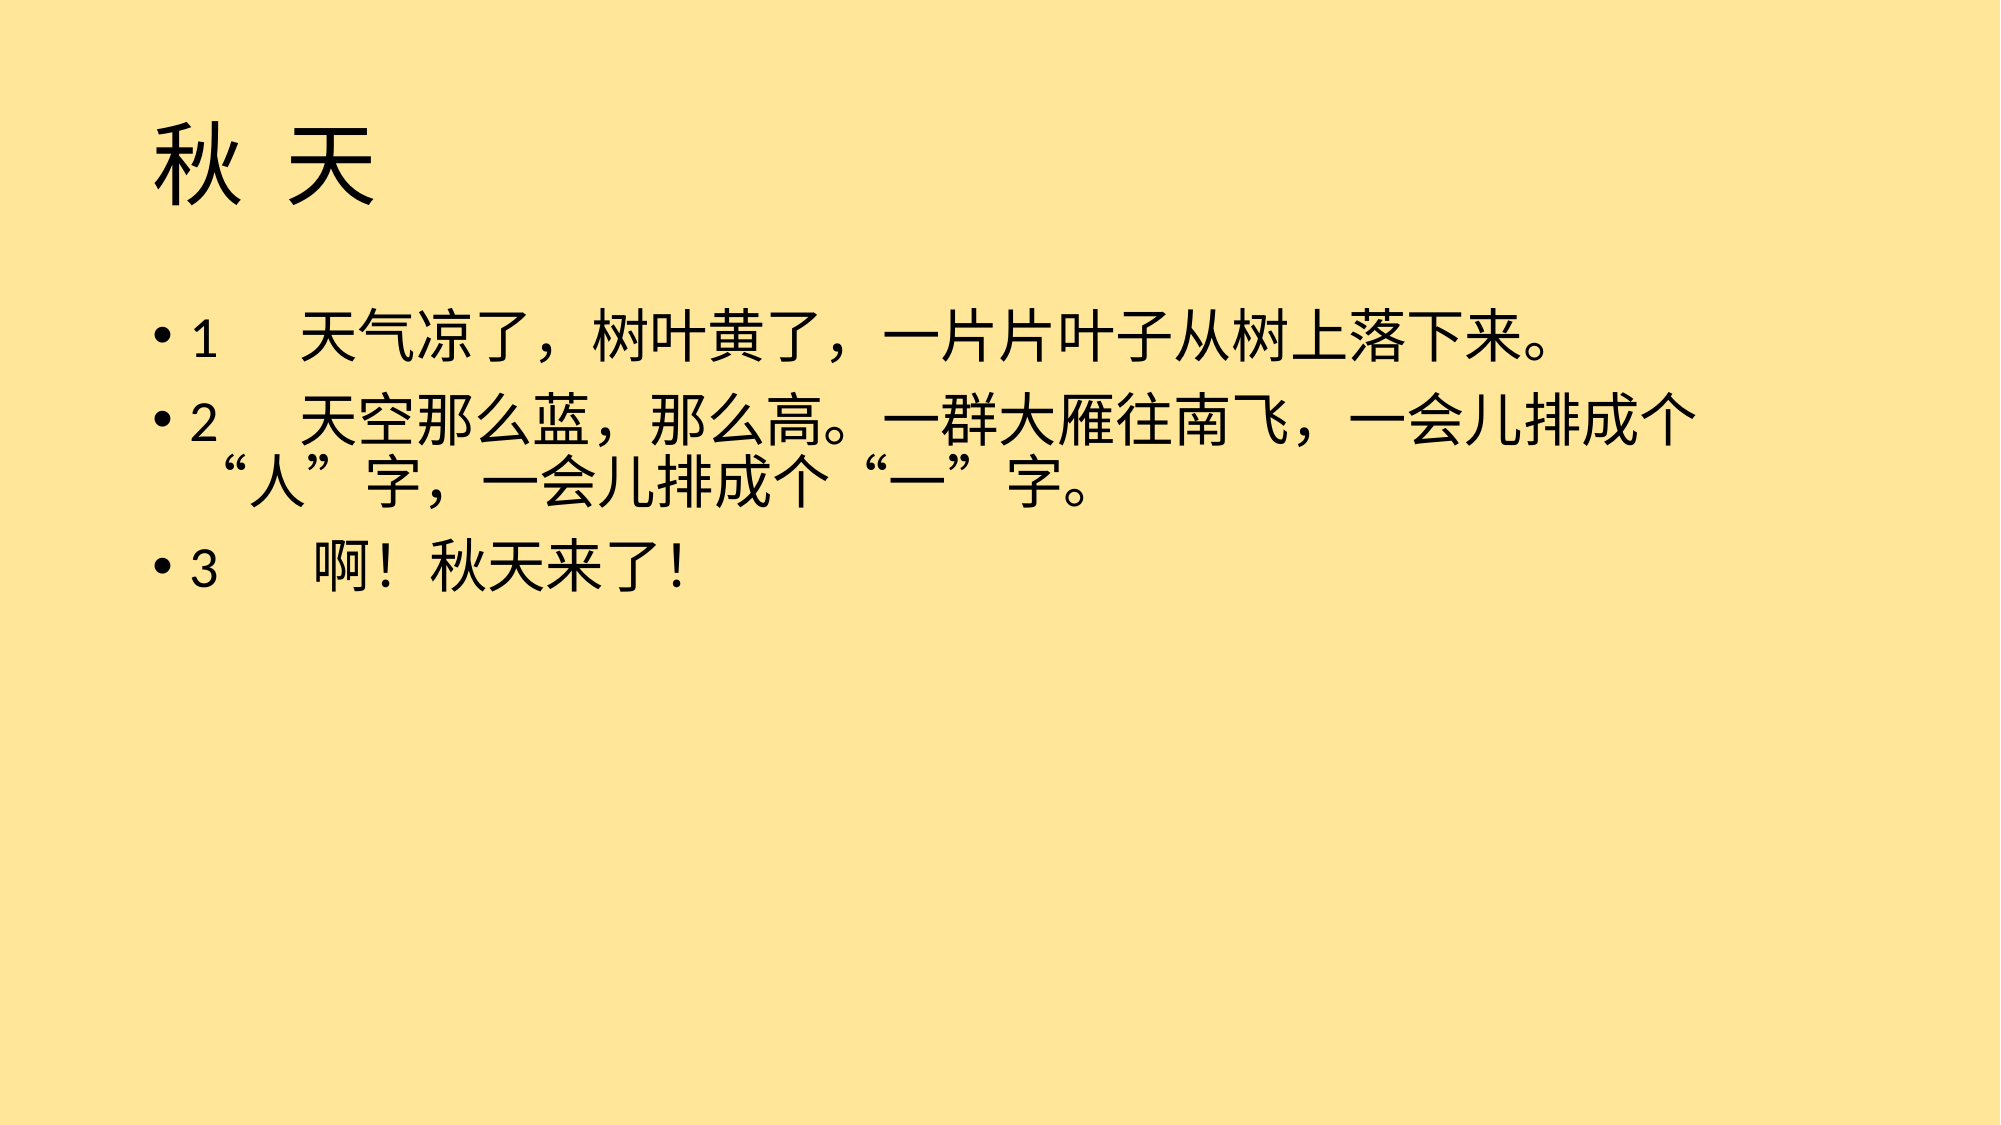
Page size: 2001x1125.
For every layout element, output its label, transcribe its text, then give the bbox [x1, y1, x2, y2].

title 秋 天 [137, 59, 1863, 278]
list 1 天气凉了，树叶黄了，一片片叶子从树上落下来。 2 天空那么蓝，那么高。一群大雁往南飞，一会儿排成个“人”字，一会儿排成个“一”字。 3 啊！秋天来了！ [137, 299, 1863, 1014]
